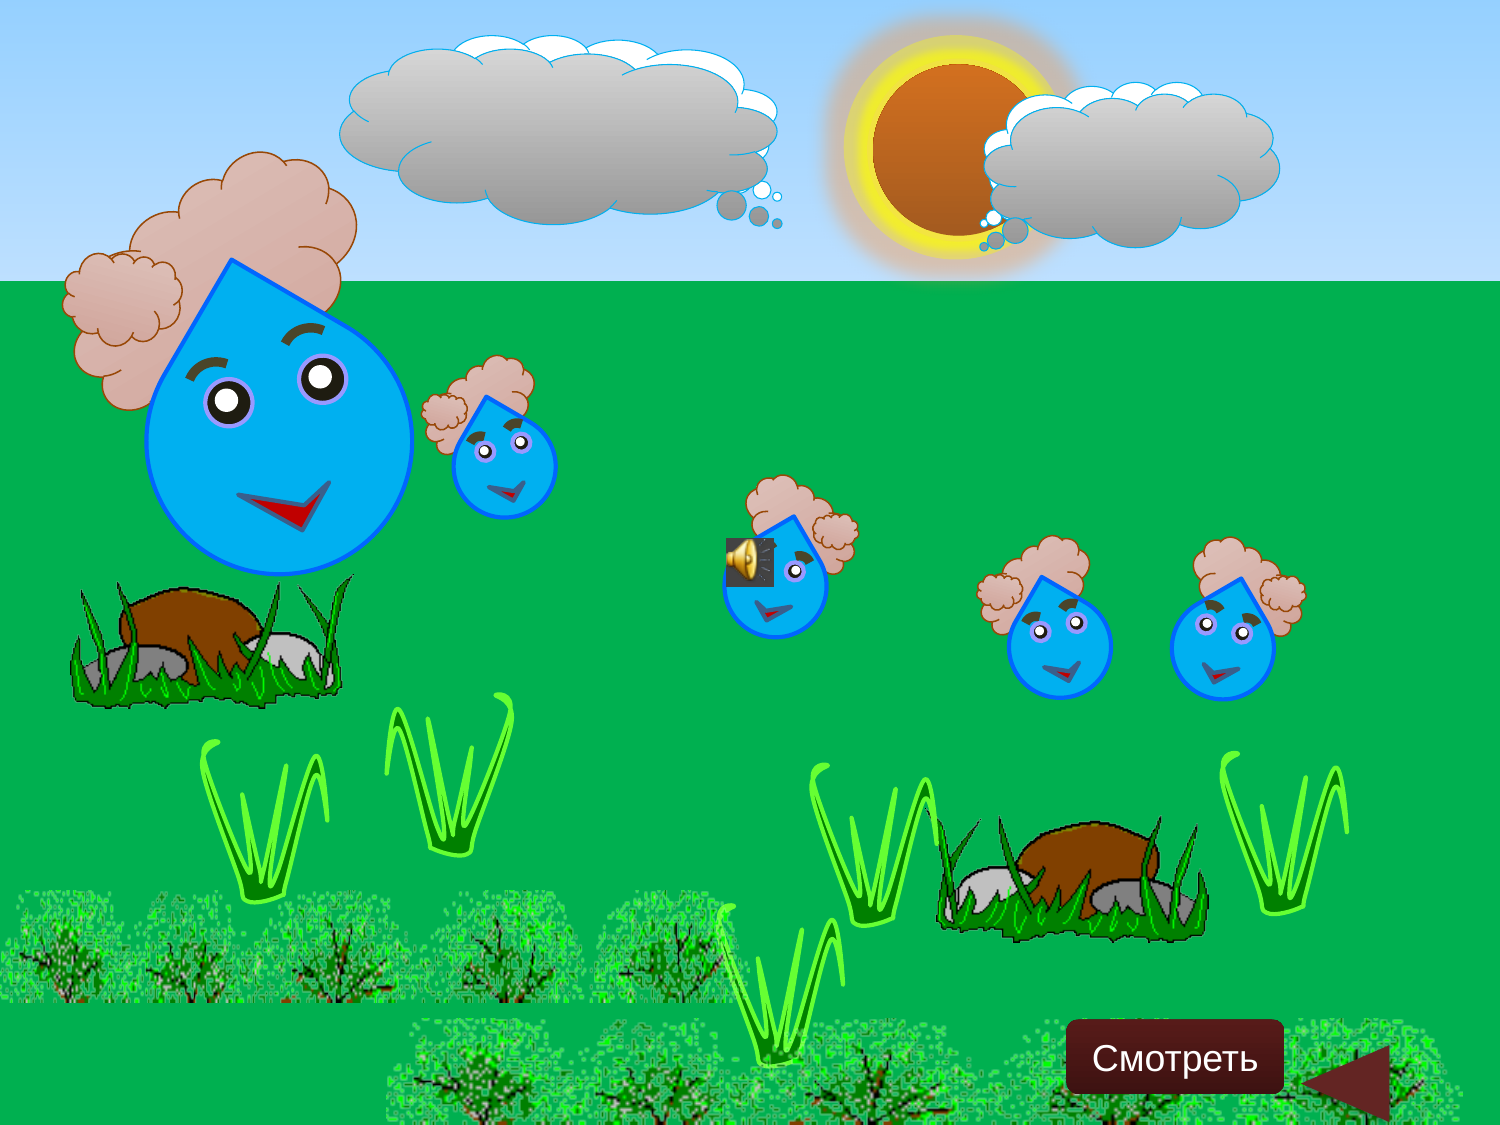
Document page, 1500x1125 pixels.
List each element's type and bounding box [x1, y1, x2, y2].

text_box [339, 34, 778, 225]
text_box [724, 488, 861, 638]
text_box [984, 81, 1280, 248]
picture [925, 808, 1209, 944]
picture [70, 573, 354, 709]
text_box [974, 548, 1112, 699]
text_box [1171, 550, 1308, 700]
text_box [843, 34, 1069, 260]
text_box [0, 0, 1500, 1125]
picture [724, 537, 775, 588]
picture [0, 890, 751, 1003]
text_box [58, 187, 413, 575]
picture [386, 1018, 1463, 1125]
text_box [419, 368, 556, 518]
